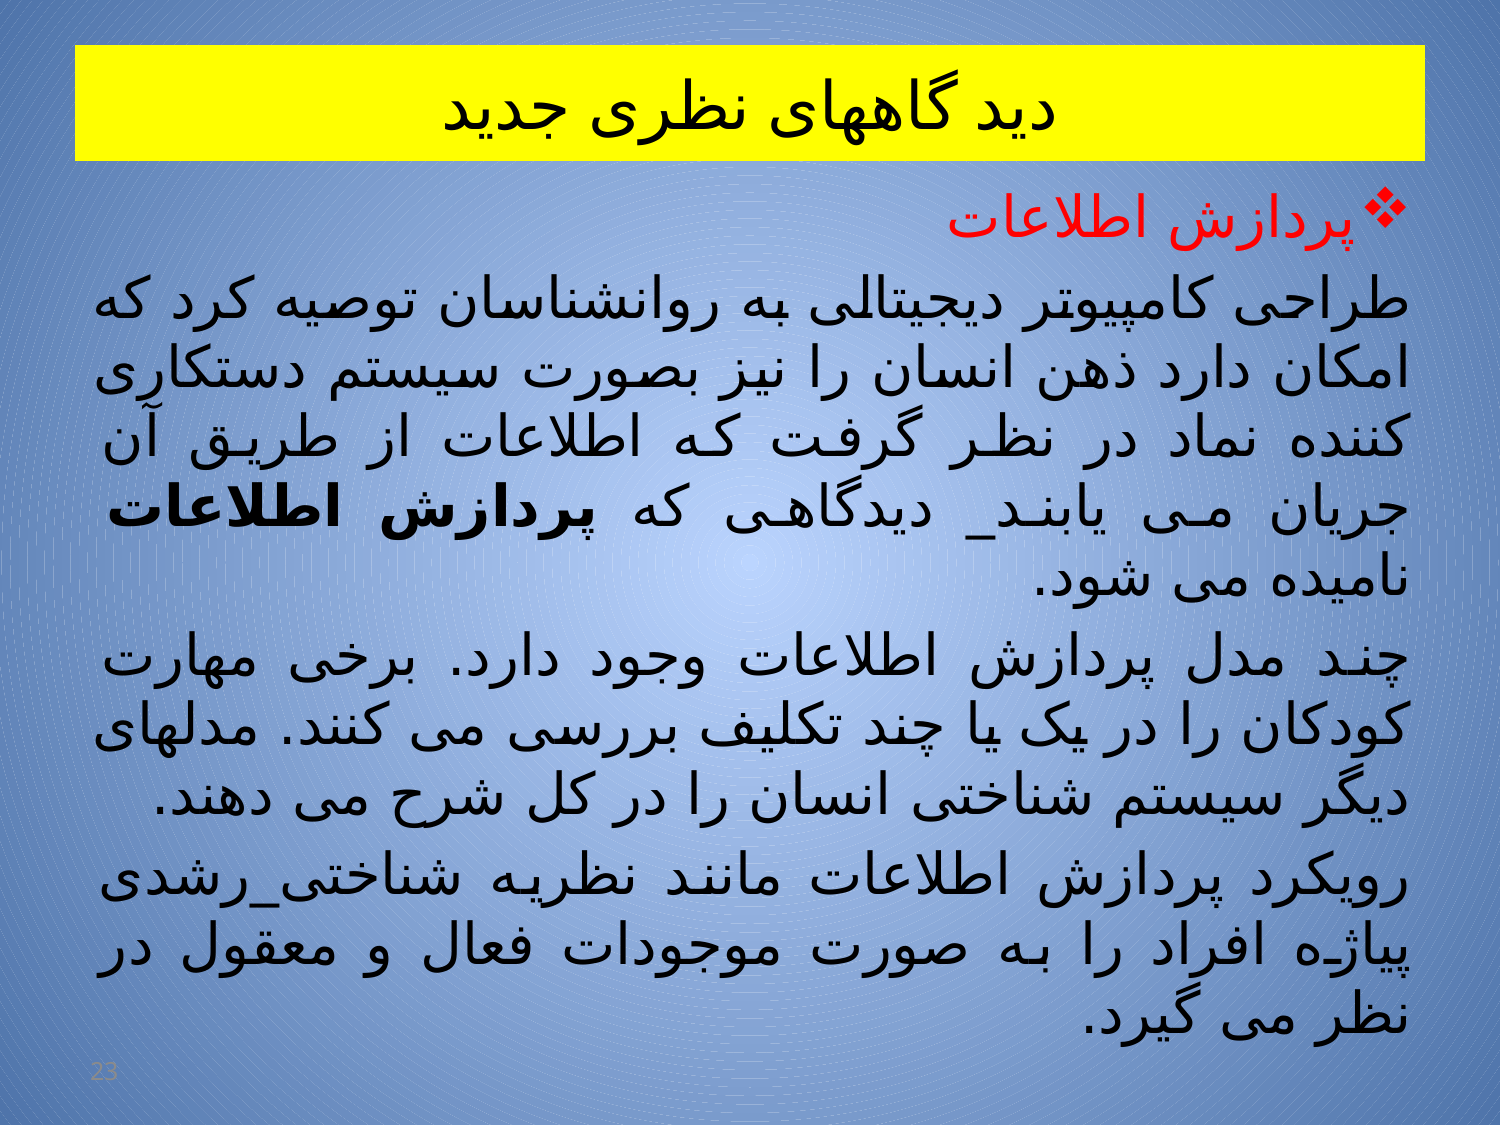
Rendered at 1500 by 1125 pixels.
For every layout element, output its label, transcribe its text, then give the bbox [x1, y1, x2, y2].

slide_number 23 [75, 1042, 425, 1103]
list پردازش اطلاعات طراحی کامپیوتر دیجیتالی به روانشناسان توصیه کرد که امکان دارد ذهن انسان را نیز بصورت سیستم دستکاری کننده نماد در نظر گرفت که اطلاعات از طریق آن جریان می یابند_ دیدگاهی که پردازش اطلاعات نامیده می شود. چند مدل پردازش اطلاعات وجود دارد. برخی مهارت کودکان را در یک یا چند تکلیف بررسی می کنند. مدلهای دیگر سیستم شناختی انسان را در کل شرح می دهند. رویکرد پردازش اطلاعات مانند نظریه شناختی_رشدی پیاژه افراد را به صورت موجودات فعال و معقول در نظر می گیرد. [76, 172, 1427, 1083]
title دید گاههای نظری جدید [75, 45, 1425, 161]
